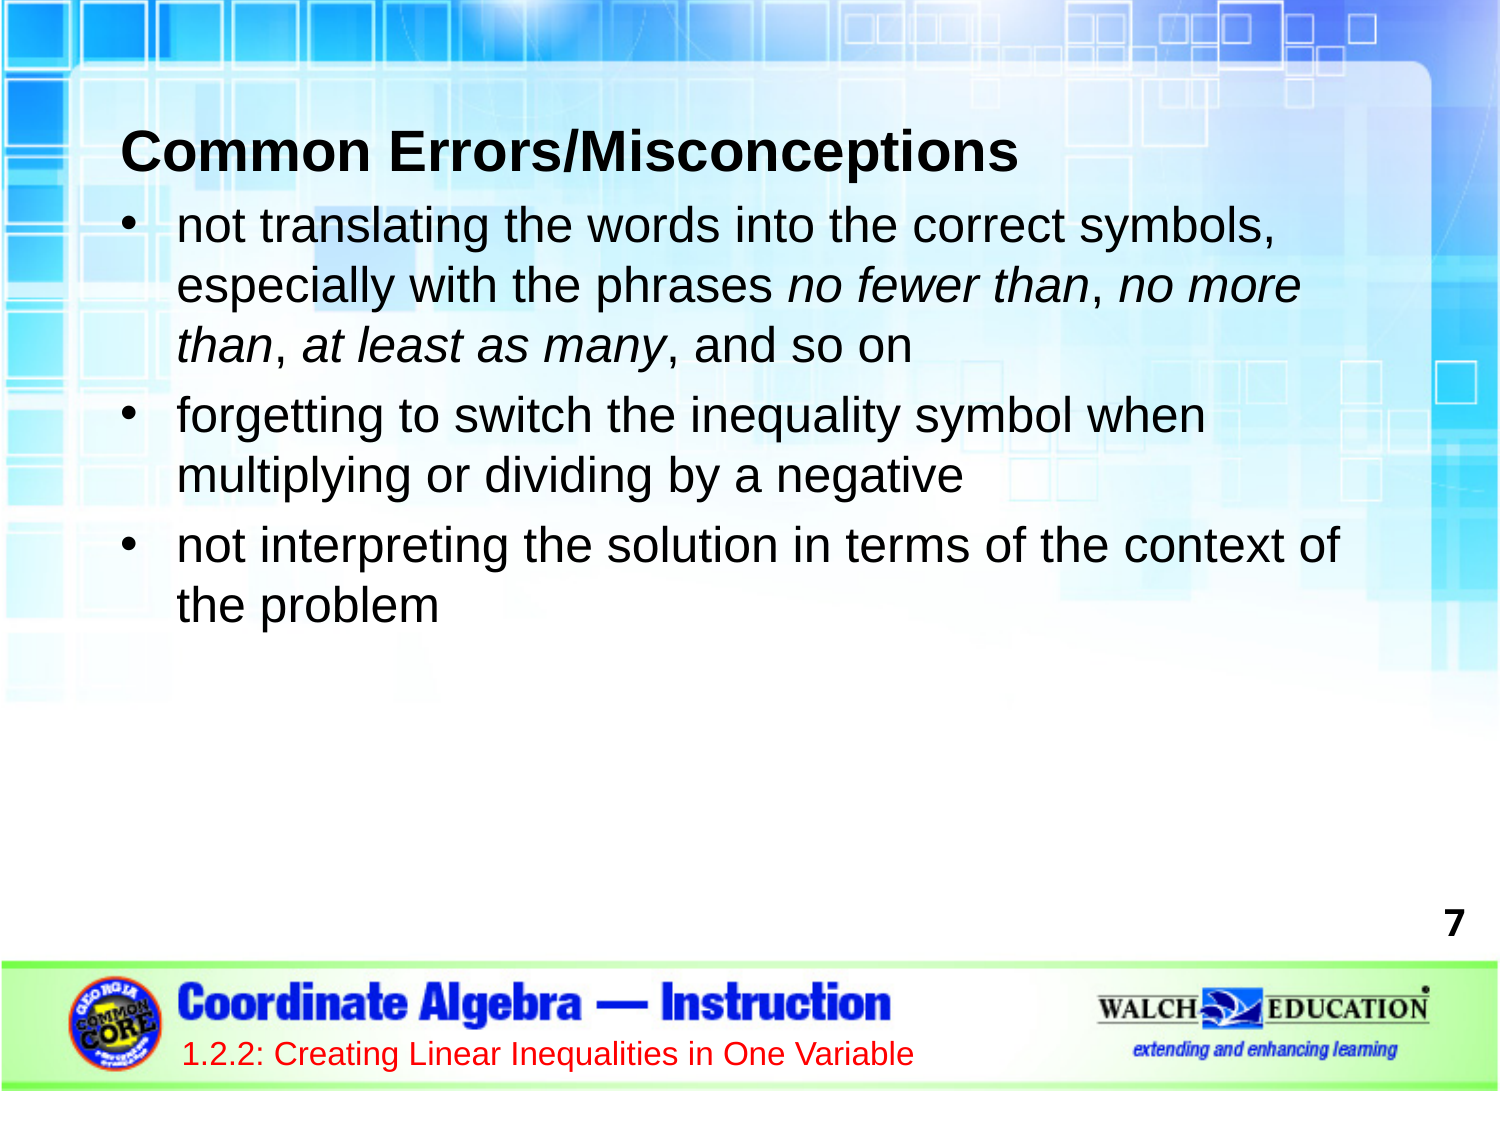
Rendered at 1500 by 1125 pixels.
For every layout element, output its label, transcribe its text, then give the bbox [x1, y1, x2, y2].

picture [1, 0, 1500, 1091]
slide_number 7 [1361, 901, 1481, 949]
subtitle Common Errors/Misconceptions not translating the words into the correct symbols, especially with the phrases no fewer than, no more than, at least as many, and so on forgetting to switch the inequality symbol when multiplying or dividing by a negative not interpreting the solution in terms of the context of the problem [105, 105, 1394, 925]
list 1.2.2: Creating Linear Inequalities in One Variable [166, 1024, 1074, 1068]
